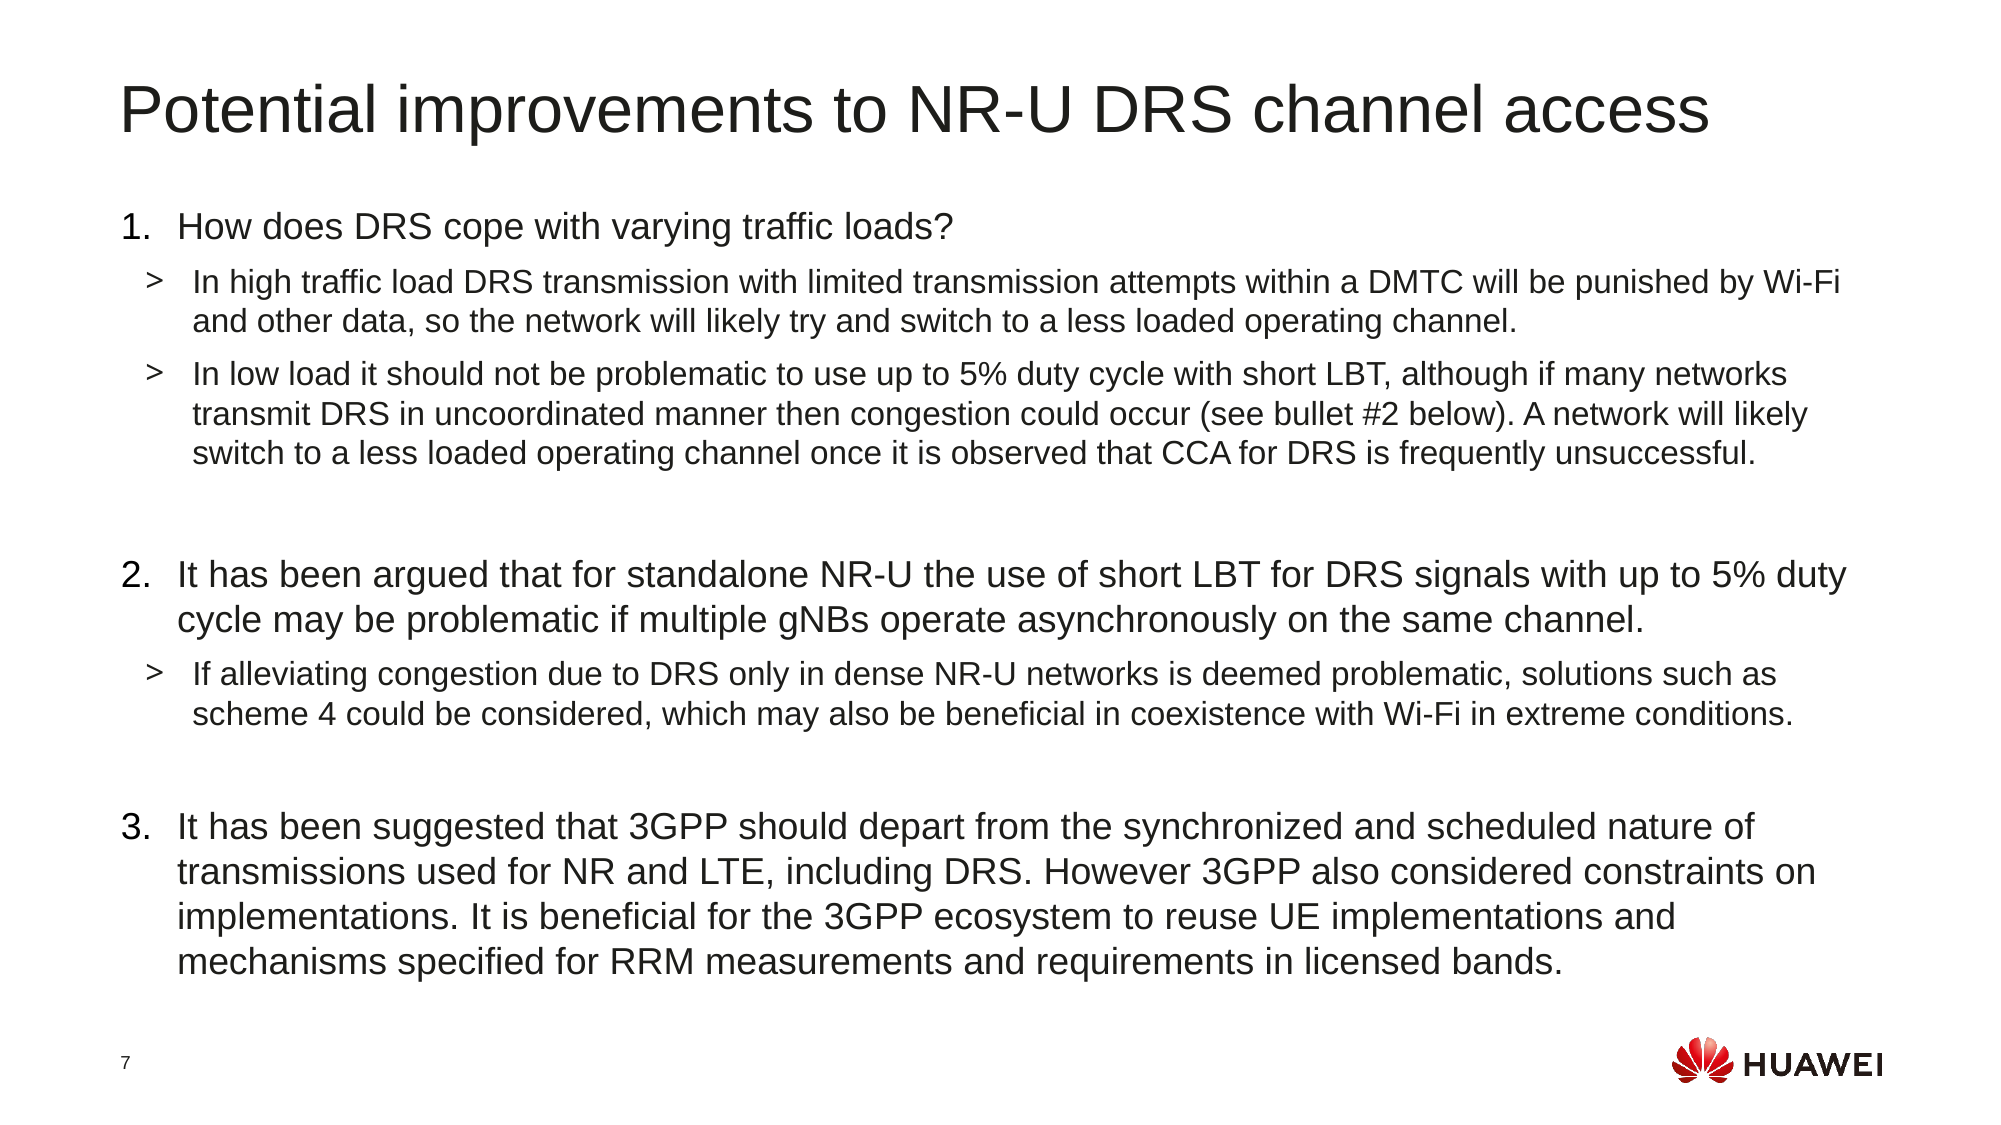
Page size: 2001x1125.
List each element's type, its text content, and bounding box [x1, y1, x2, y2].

list How does DRS cope with varying traffic loads? In high traffic load DRS transmission with limited transmission attempts within a DMTC will be punished by Wi-Fi and other data, so the network will likely try and switch to a less loaded operating channel. In low load it should not be problematic to use up to 5% duty cycle with short LBT, although if many networks transmit DRS in uncoordinated manner then congestion could occur (see bullet #2 below). A network will likely switch to a less loaded operating channel once it is observed that CCA for DRS is frequently unsuccessful. It has been argued that for standalone NR-U the use of short LBT for DRS signals with up to 5% duty cycle may be problematic if multiple gNBs operate asynchronously on the same channel. If alleviating congestion due to DRS only in dense NR-U networks is deemed problematic, solutions such as scheme 4 could be considered, which may also be beneficial in coexistence with Wi-Fi in extreme conditions. It has been suggested that 3GPP should depart from the synchronized and scheduled nature of transmissions used for NR and LTE, including DRS. However 3GPP also considered constraints on implementations. It is beneficial for the 3GPP ecosystem to reuse UE implementations and mechanisms specified for RRM measurements and requirements in licensed bands. [119, 202, 1880, 1008]
picture [1672, 1037, 1882, 1083]
subtitle Potential improvements to NR-U DRS channel access [119, 74, 1882, 152]
